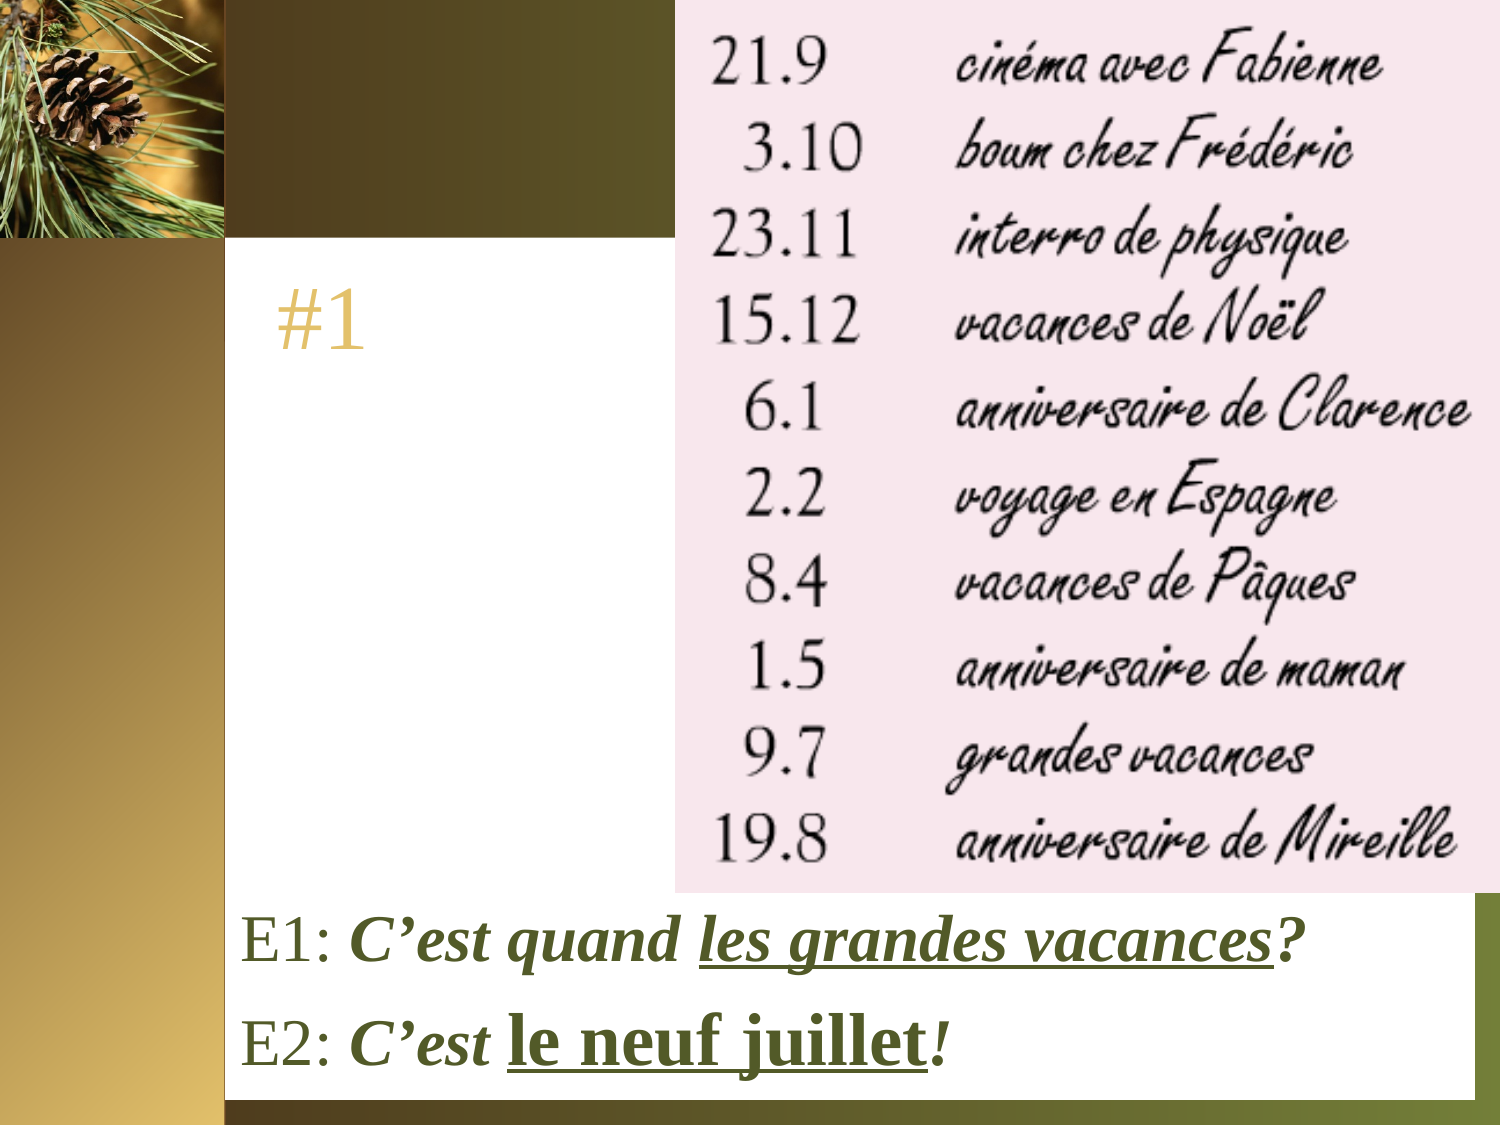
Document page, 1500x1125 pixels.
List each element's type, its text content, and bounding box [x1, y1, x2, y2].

title #1 [262, 249, 669, 463]
picture [0, 0, 224, 238]
picture [674, 0, 1500, 893]
list E1: C’est quand les grandes vacances? E2: C’est le neuf juillet! [224, 887, 1500, 1088]
